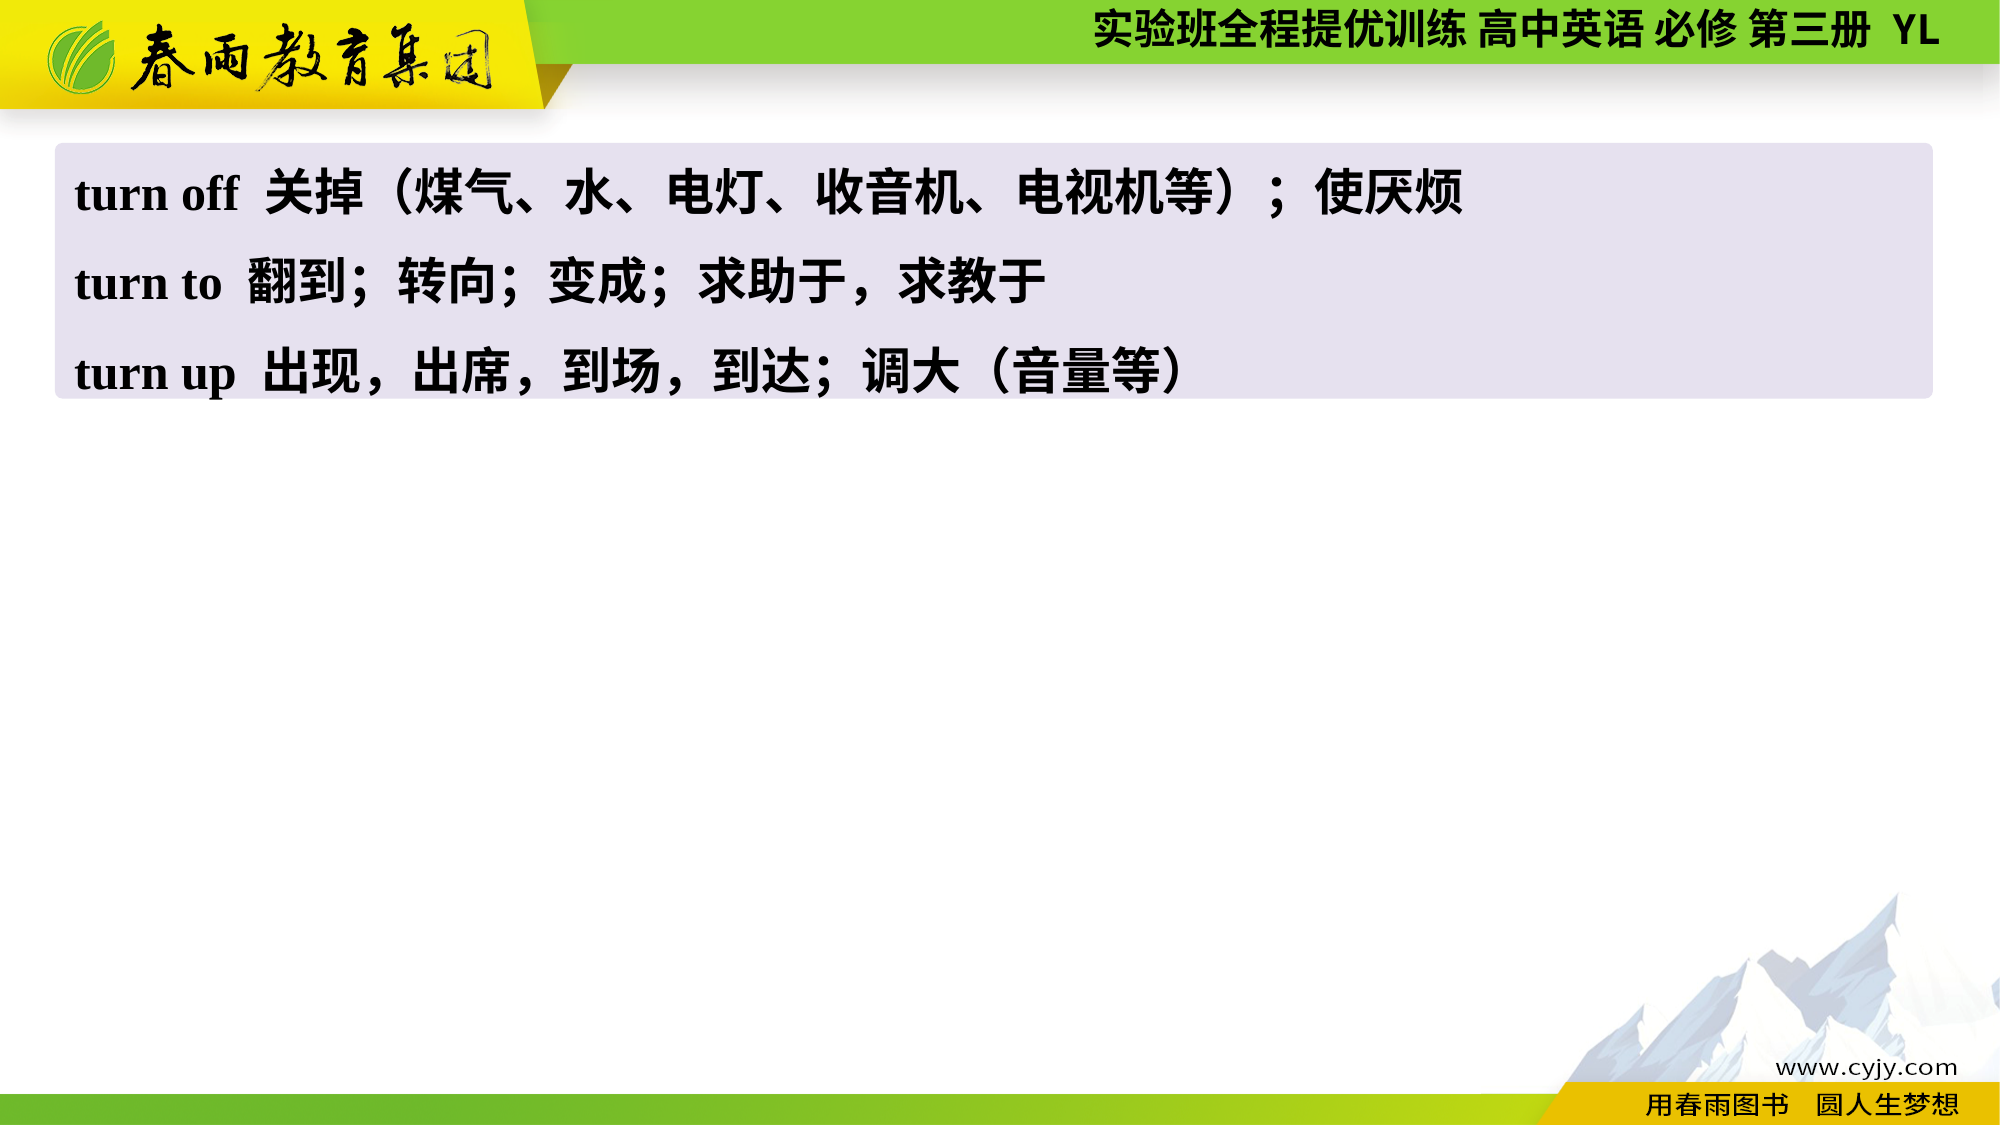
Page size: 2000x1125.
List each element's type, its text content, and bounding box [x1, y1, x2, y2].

picture [0, 0, 2000, 1125]
list turn off 关掉（煤气、水、电灯、收音机、电视机等）；使厌烦 turn to 翻到；转向；变成；求助于，求教于 turn up 出现，出席，到场，到达；调大（音量等） [59, 122, 1944, 399]
text_box [54, 143, 59, 398]
